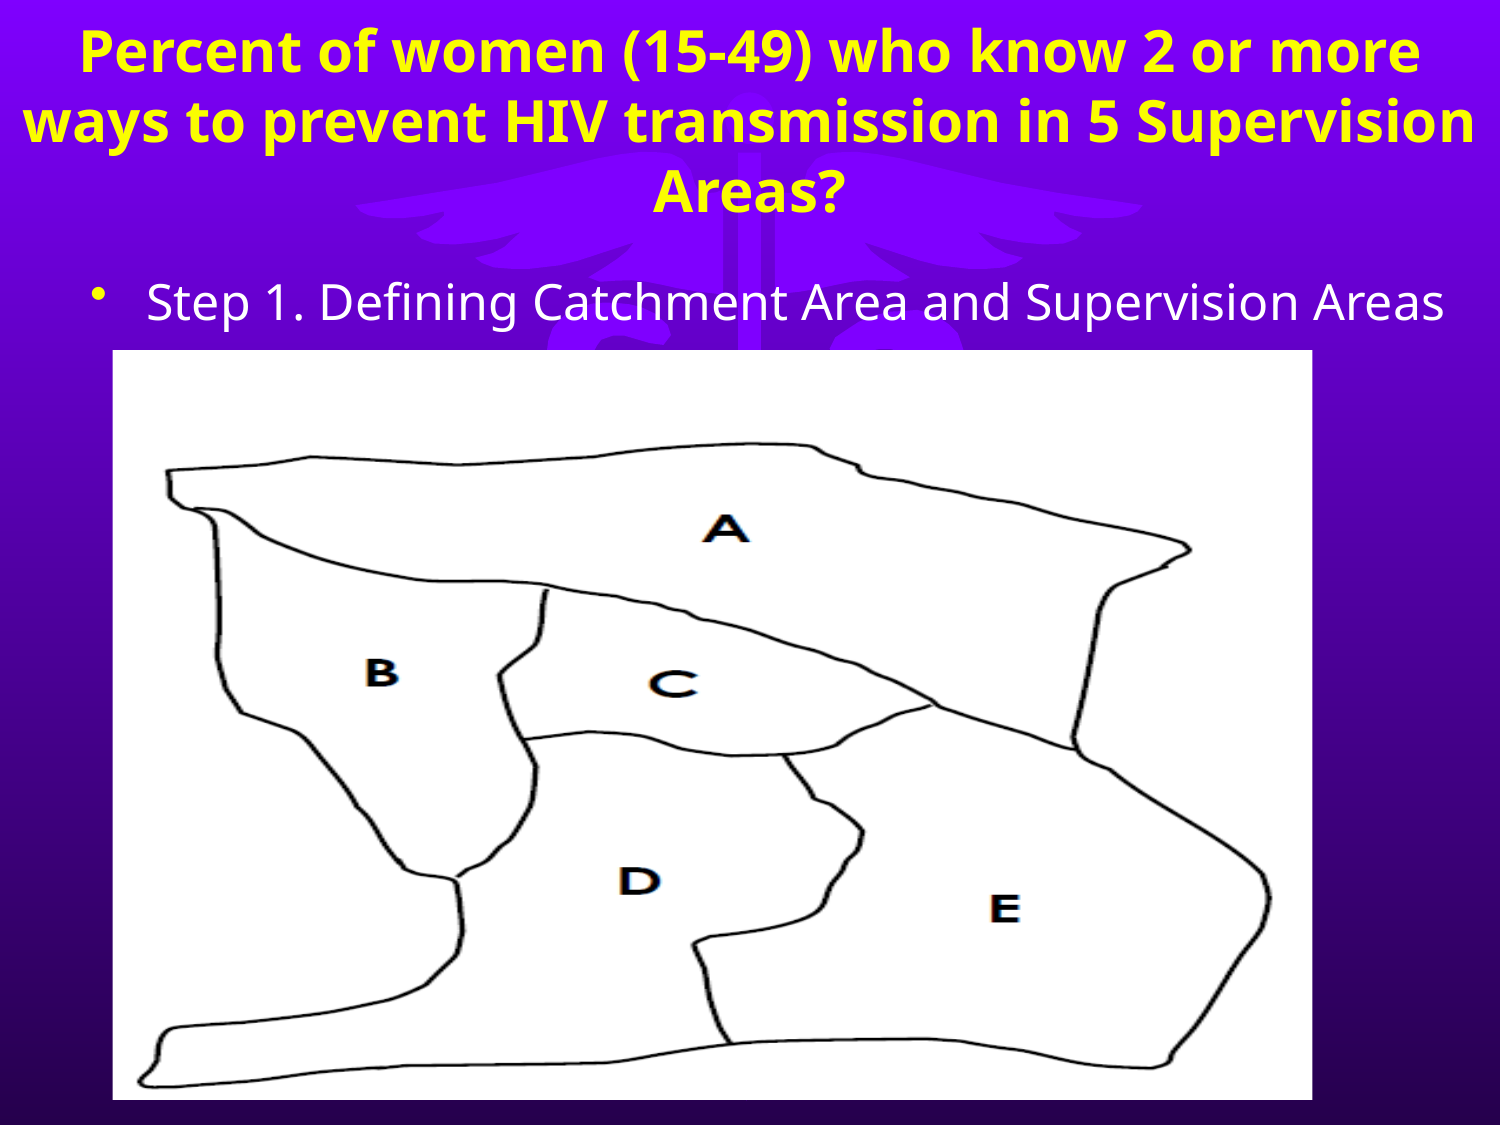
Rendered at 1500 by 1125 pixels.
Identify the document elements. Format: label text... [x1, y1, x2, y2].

picture [112, 349, 1313, 1101]
list Step 1. Defining Catchment Area and Supervision Areas [74, 262, 1463, 938]
title Percent of women (15-49) who know 2 or more ways to prevent HIV transmission in 5 Supervision Areas? [0, 24, 1500, 213]
